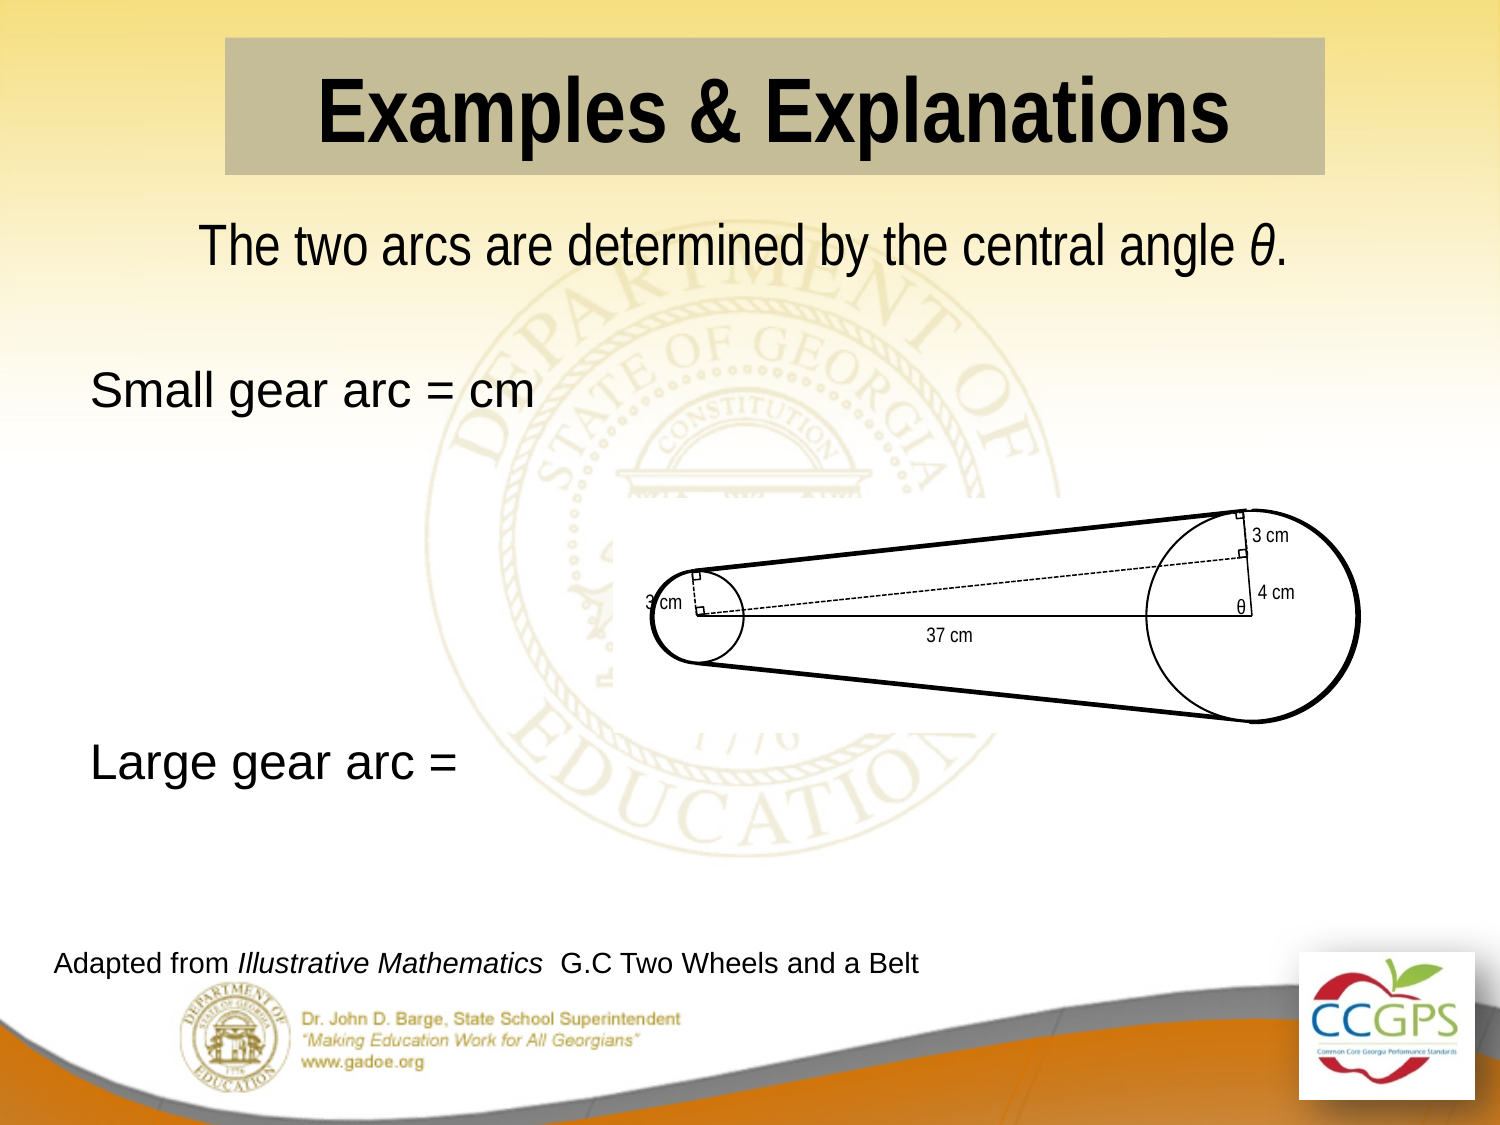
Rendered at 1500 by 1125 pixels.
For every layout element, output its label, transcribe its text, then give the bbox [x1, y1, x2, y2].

subtitle The two arcs are determined by the central angle θ. [37, 199, 1451, 363]
picture [0, 0, 1500, 1125]
title Examples & Explanations [224, 37, 1326, 176]
text_box Adapted from Illustrative Mathematics G.C Two Wheels and a Belt [38, 937, 935, 988]
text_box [614, 500, 1368, 731]
